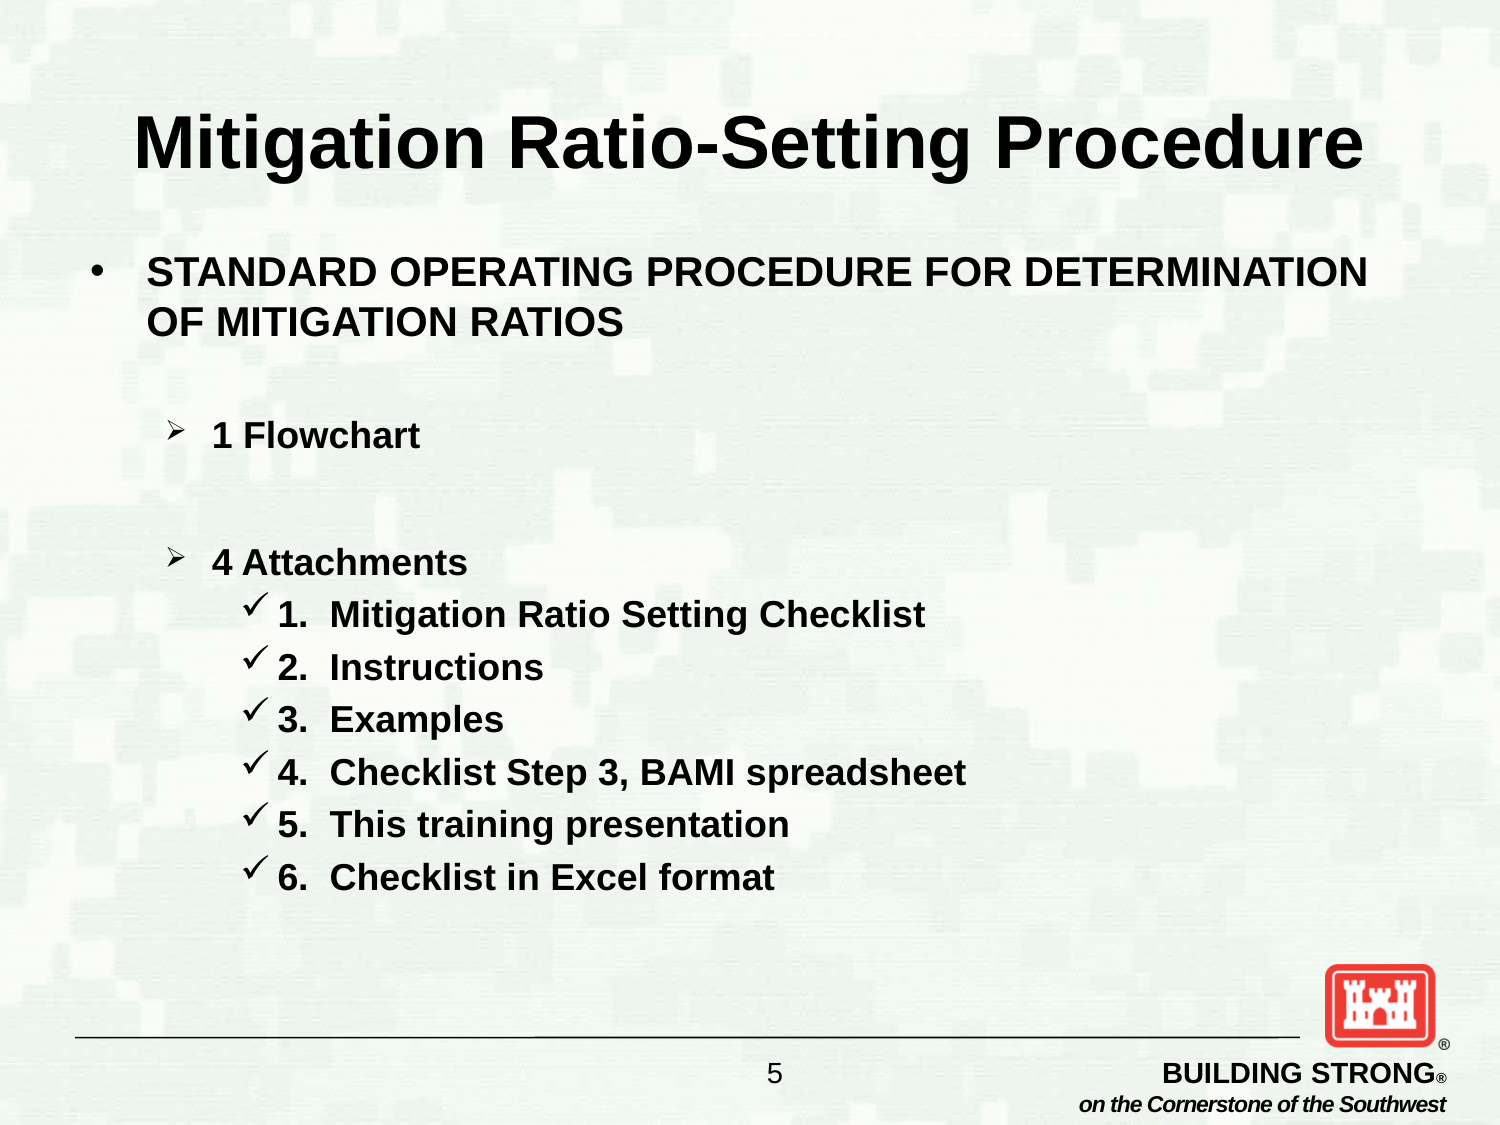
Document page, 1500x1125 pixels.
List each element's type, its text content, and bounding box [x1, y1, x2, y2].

picture [0, 0, 1500, 1125]
slide_number 5 [599, 1046, 951, 1125]
title Mitigation Ratio-Setting Procedure [74, 44, 1426, 233]
list STANDARD OPERATING PROCEDURE FOR DETERMINATION OF MITIGATION RATIOS 1 Flowchart 4 Attachments 1. Mitigation Ratio Setting Checklist 2. Instructions 3. Examples 4. Checklist Step 3, BAMI spreadsheet 5. This training presentation 6. Checklist in Excel format [74, 237, 1426, 926]
